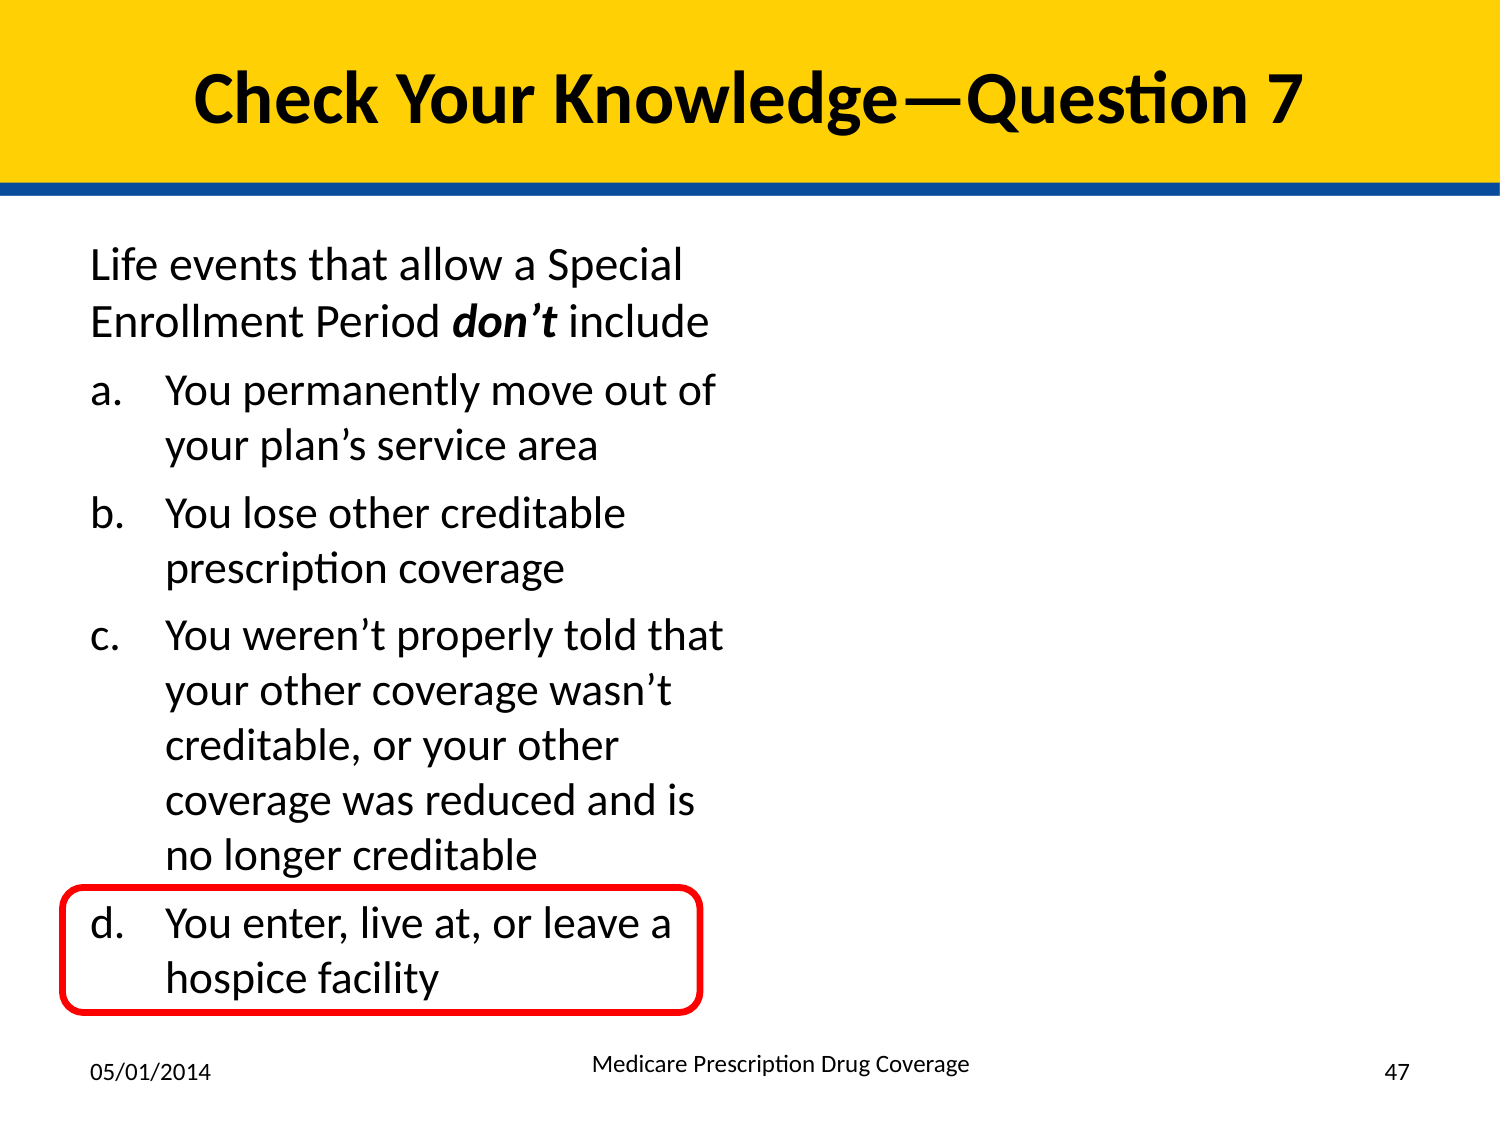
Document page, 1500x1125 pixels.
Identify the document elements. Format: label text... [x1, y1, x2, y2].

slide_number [75, 1040, 425, 1100]
slide_number 47 [1074, 1040, 1425, 1100]
list Life events that allow a Special Enrollment Period don’t include You permanently move out of your plan’s service area You lose other creditable prescription coverage You weren’t properly told that your other coverage wasn’t creditable, or your other coverage was reduced and is no longer creditable You enter, live at, or leave a hospice facility [75, 224, 750, 968]
text_box Medicare Prescription Drug Coverage [437, 1040, 1074, 1100]
text_box [60, 885, 703, 1015]
title Check Your Knowledge—Question 7 [0, 0, 1500, 188]
